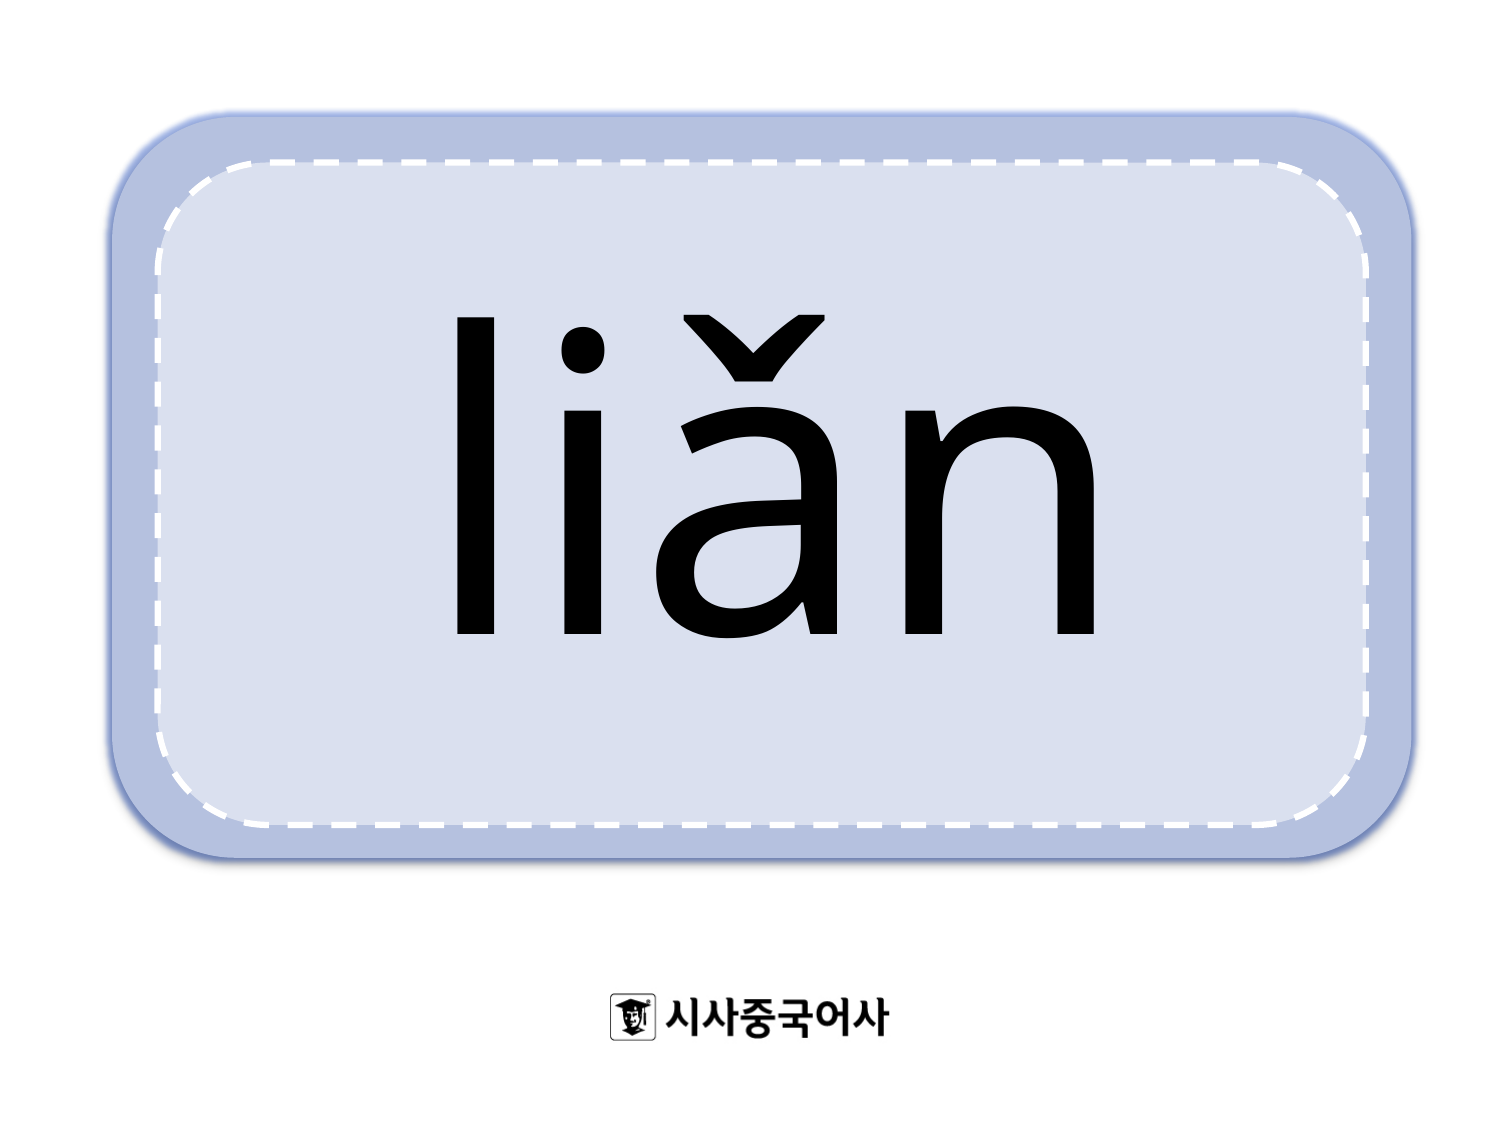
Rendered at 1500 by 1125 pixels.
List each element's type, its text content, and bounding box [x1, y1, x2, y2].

text_box liǎn [171, 136, 1380, 799]
picture [602, 987, 898, 1047]
